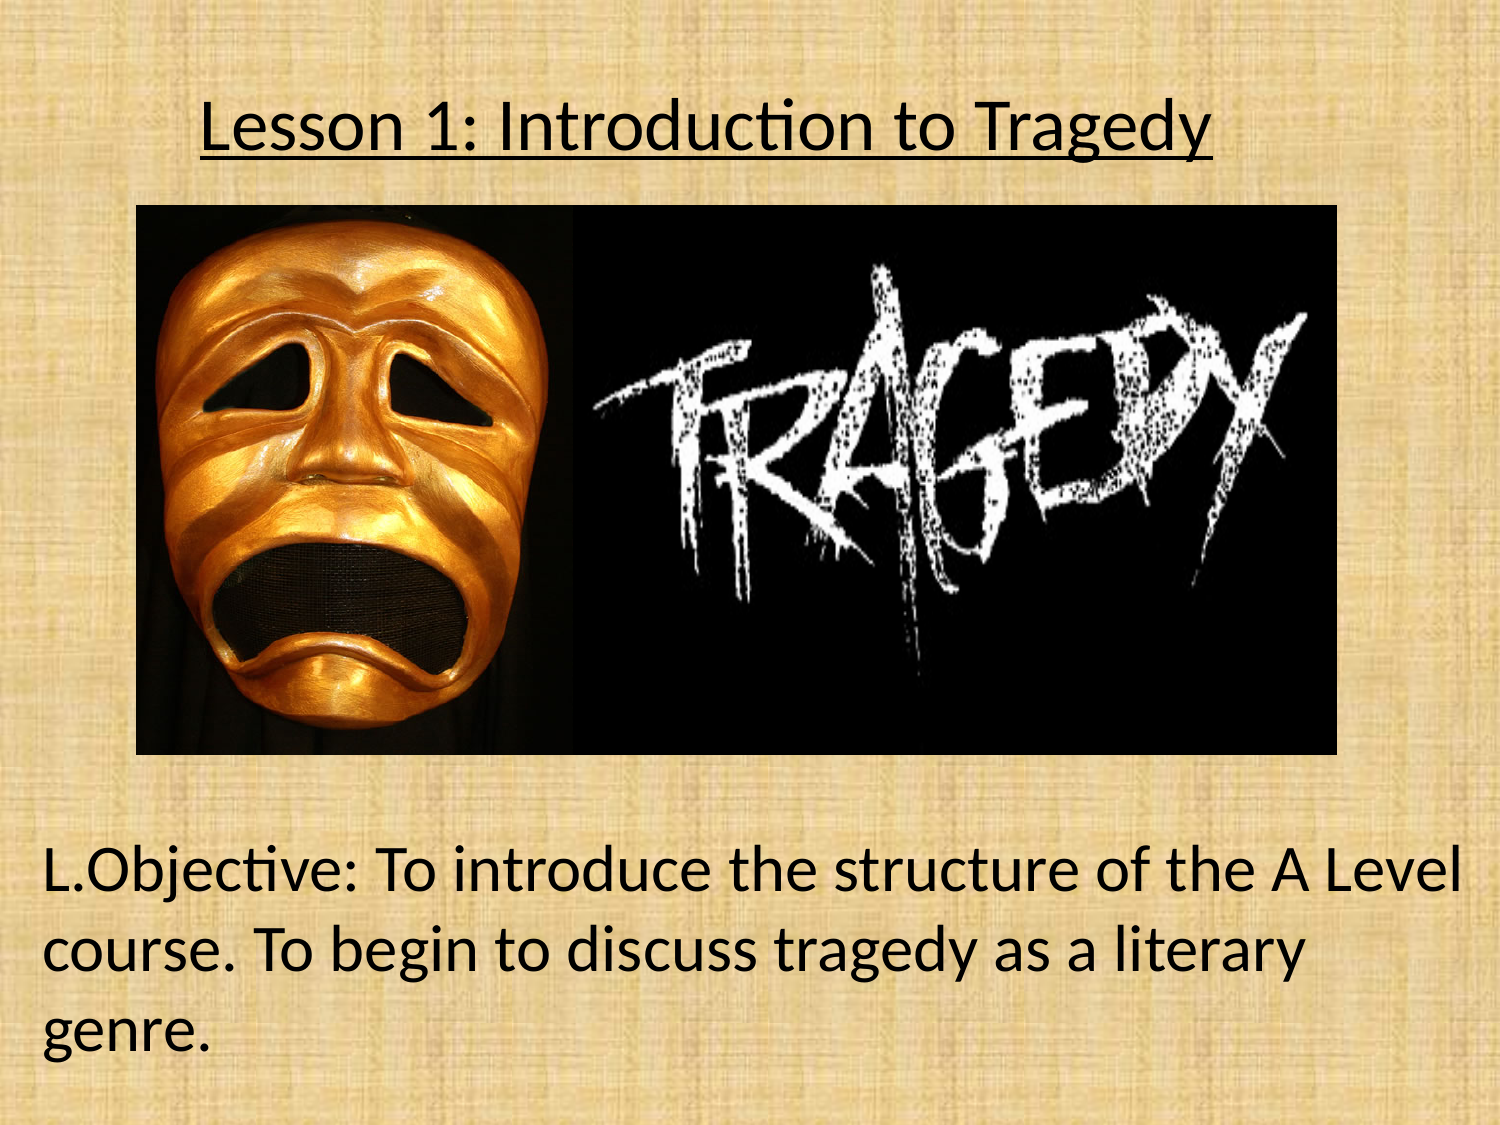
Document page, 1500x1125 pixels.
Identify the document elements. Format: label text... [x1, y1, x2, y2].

title Lesson 1: Introduction to Tragedy [62, 0, 1351, 242]
subtitle L.Objective: To introduce the structure of the A Level course. To begin to discuss tragedy as a literary genre. [27, 816, 1483, 1105]
picture [0, 0, 1500, 1125]
